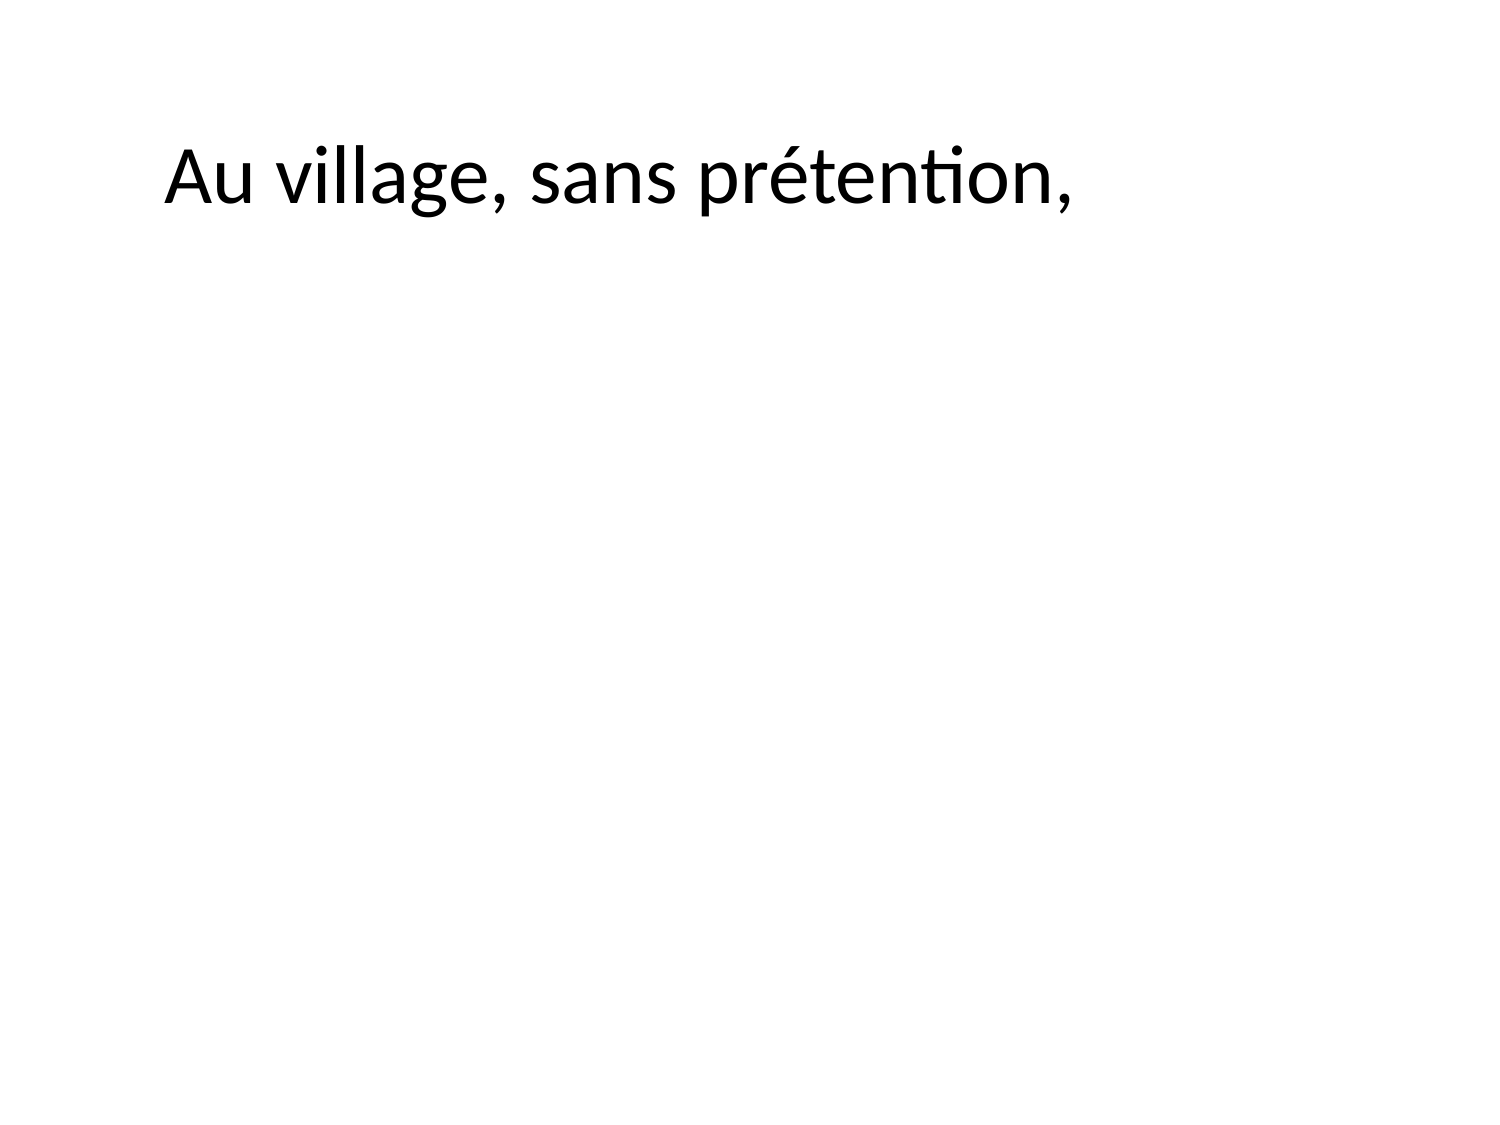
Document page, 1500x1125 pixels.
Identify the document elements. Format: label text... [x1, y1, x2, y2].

text_box Au village, sans prétention, [149, 112, 1500, 328]
